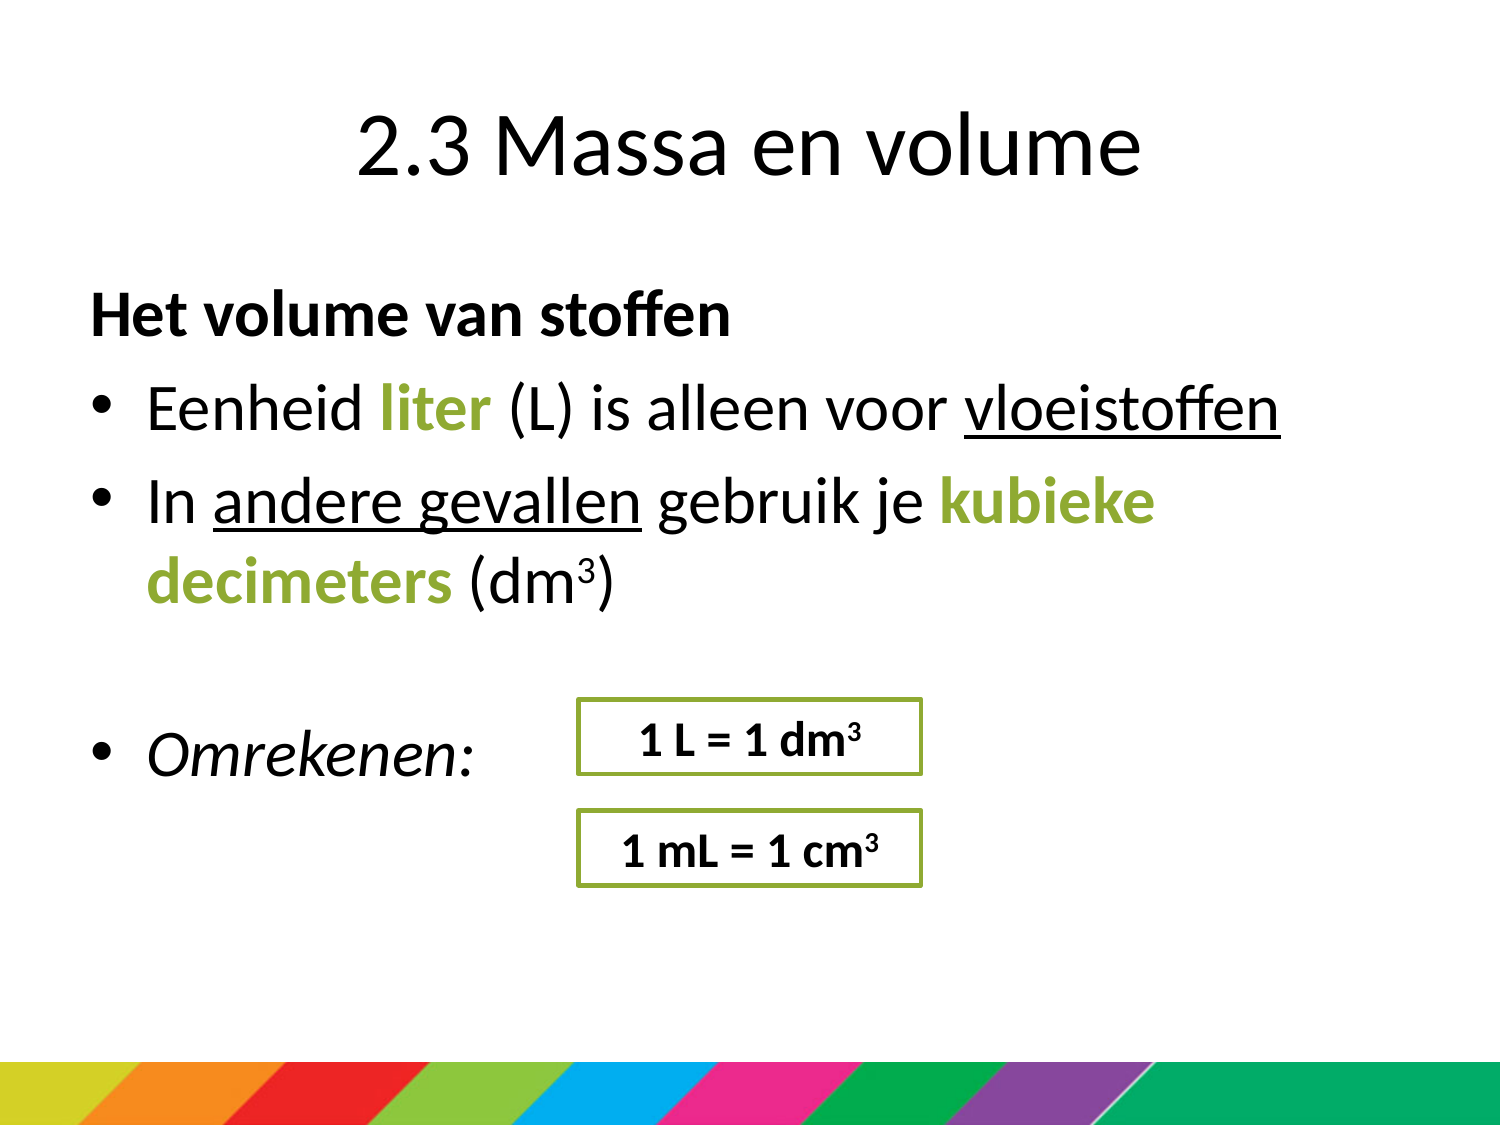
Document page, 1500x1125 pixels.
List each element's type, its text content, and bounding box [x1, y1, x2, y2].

picture [0, 1062, 574, 1125]
title 2.3 Massa en volume [75, 45, 1425, 233]
text_box 1 L = 1 dm3 [578, 699, 921, 775]
text_box 1 mL = 1 cm3 [578, 810, 921, 886]
list Het volume van stoffen Eenheid liter (L) is alleen voor vloeistoffen In andere gevallen gebruik je kubieke decimeters (dm3) Omrekenen: [75, 262, 1425, 1005]
picture [656, 1062, 1500, 1125]
